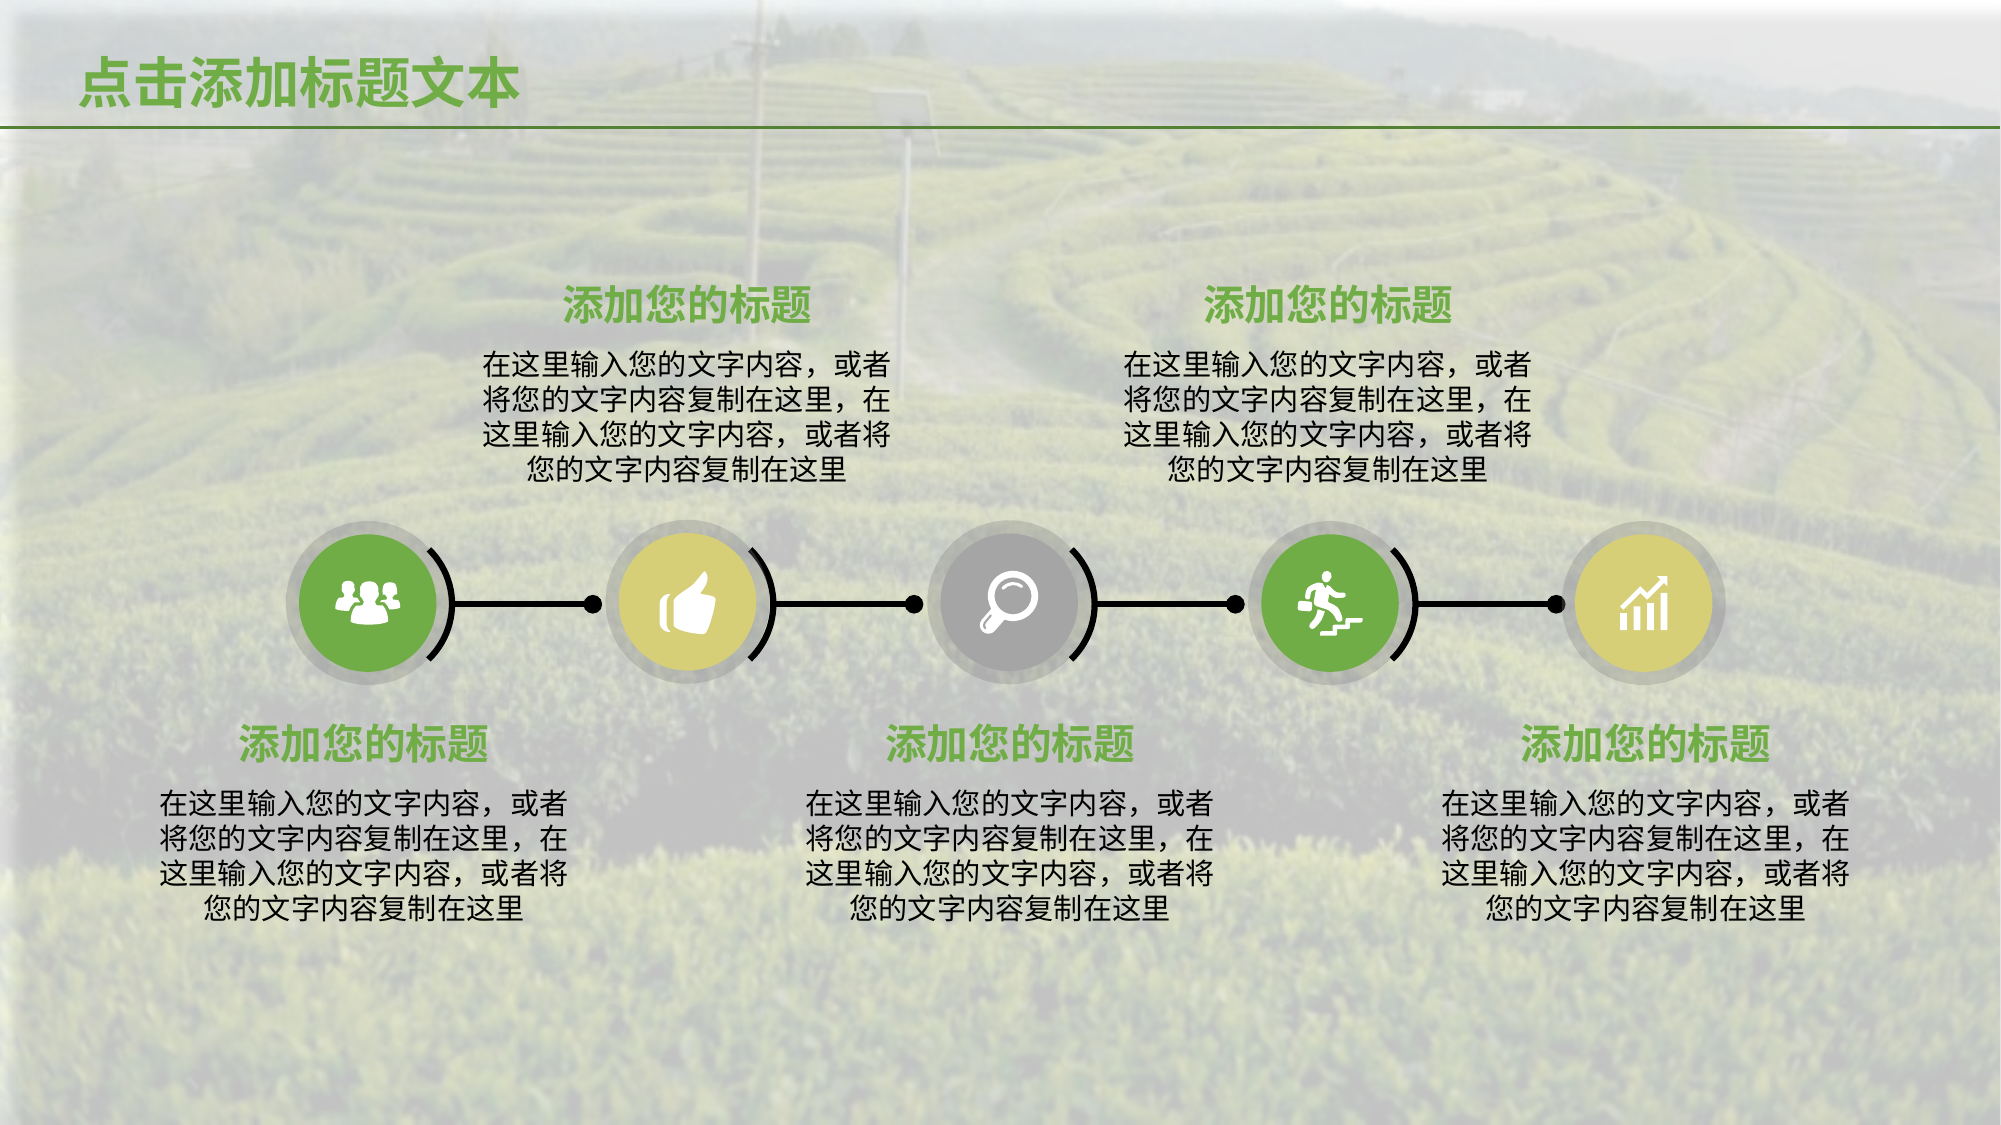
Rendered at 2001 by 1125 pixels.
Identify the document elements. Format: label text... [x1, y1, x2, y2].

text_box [941, 527, 1236, 681]
text_box 添加您的标题 [201, 710, 527, 775]
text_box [1561, 521, 1726, 686]
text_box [1297, 570, 1363, 636]
text_box 添加您的标题 [847, 710, 1173, 775]
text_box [605, 519, 770, 684]
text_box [285, 521, 450, 686]
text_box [299, 527, 593, 681]
text_box 在这里输入您的文字内容，或者将您的文字内容复制在这里，在这里输入您的文字内容，或者将您的文字内容复制在这里 [1416, 777, 1876, 933]
text_box 在这里输入您的文字内容，或者将您的文字内容复制在这里，在这里输入您的文字内容，或者将您的文字内容复制在这里 [134, 777, 594, 933]
text_box 点击添加标题文本 [63, 40, 537, 122]
text_box 在这里输入您的文字内容，或者将您的文字内容复制在这里，在这里输入您的文字内容，或者将您的文字内容复制在这里 [780, 777, 1240, 933]
text_box 添加您的标题 [524, 271, 850, 337]
text_box 在这里输入您的文字内容，或者将您的文字内容复制在这里，在这里输入您的文字内容，或者将您的文字内容复制在这里 [1098, 339, 1558, 494]
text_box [927, 520, 1092, 685]
text_box 添加您的标题 [1166, 271, 1491, 337]
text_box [770, 527, 915, 681]
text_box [1262, 527, 1557, 681]
text_box 添加您的标题 [1483, 710, 1809, 775]
text_box 在这里输入您的文字内容，或者将您的文字内容复制在这里，在这里输入您的文字内容，或者将您的文字内容复制在这里 [457, 339, 917, 494]
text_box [1248, 521, 1413, 686]
